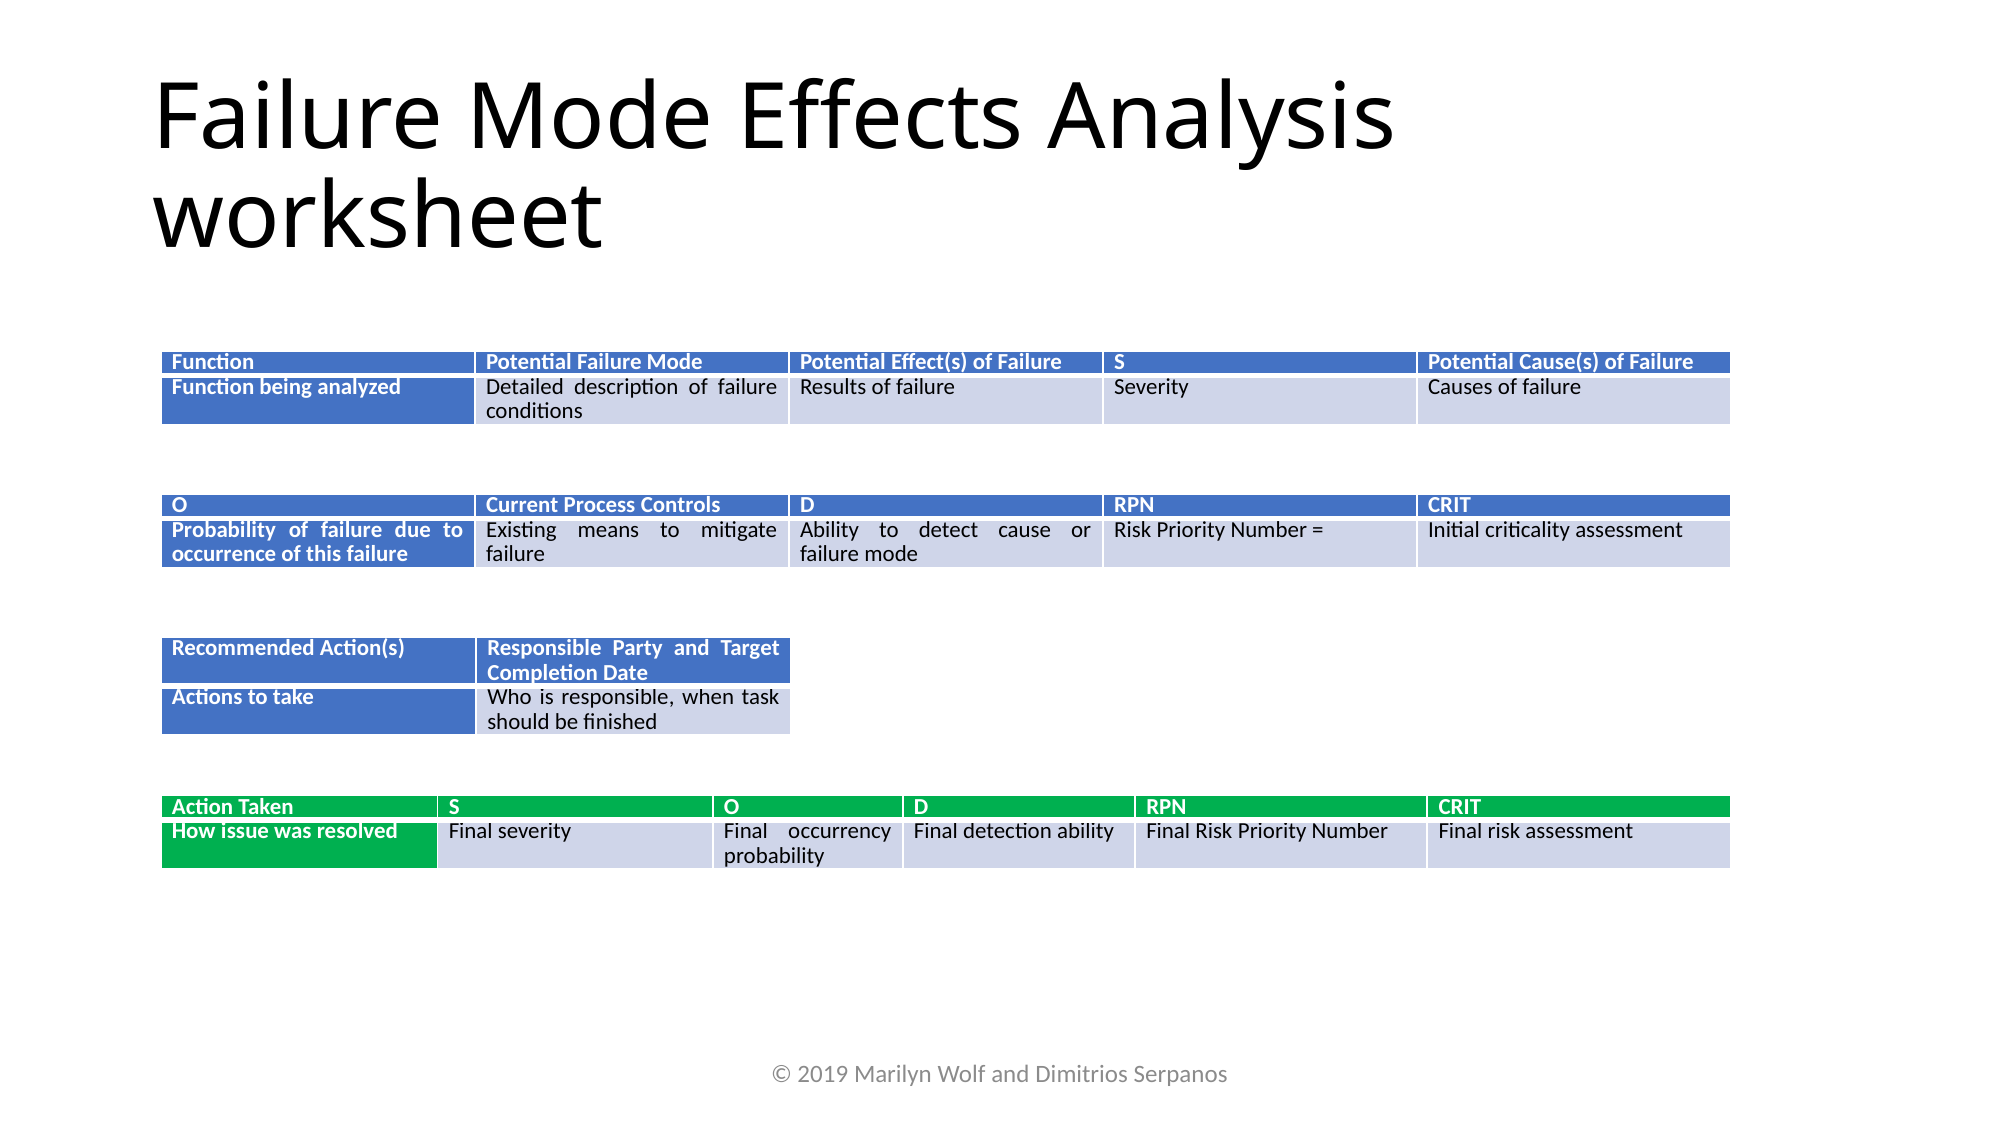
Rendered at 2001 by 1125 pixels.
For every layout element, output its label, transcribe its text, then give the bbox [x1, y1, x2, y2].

table_header RPN [1136, 796, 1426, 817]
table_cell Function being analyzed [162, 378, 474, 424]
table_header Potential Cause(s) of Failure [1418, 352, 1730, 373]
table_header Action Taken [162, 796, 437, 817]
table_cell Causes of failure [1418, 378, 1730, 424]
table_cell Final occurrency probability [714, 823, 902, 868]
table_cell Detailed description of failure conditions [476, 378, 788, 424]
table_cell Final severity [438, 823, 712, 868]
table_header Function [162, 352, 474, 373]
title Failure Mode Effects Analysis worksheet [137, 59, 1863, 278]
table_cell Who is responsible, when task should be finished [477, 689, 790, 734]
table_header Recommended Action(s) [162, 638, 475, 683]
footer © 2019 Marilyn Wolf and Dimitrios Serpanos [662, 1042, 1338, 1103]
table_header S [438, 796, 712, 817]
table_cell How issue was resolved [162, 823, 437, 868]
table_cell Final detection ability [904, 823, 1134, 868]
table_header O [714, 796, 902, 817]
table_header CRIT [1428, 796, 1730, 817]
table_header Potential Effect(s) of Failure [790, 352, 1102, 373]
table_header D [904, 796, 1134, 817]
table_cell Actions to take [162, 689, 475, 734]
table_cell Final Risk Priority Number [1136, 823, 1426, 868]
table_header S [1104, 352, 1416, 373]
table_cell Results of failure [790, 378, 1102, 424]
table_header Potential Failure Mode [476, 352, 788, 373]
table_cell Final risk assessment [1428, 823, 1730, 868]
table_cell Severity [1104, 378, 1416, 424]
table_header Responsible Party and Target Completion Date [477, 638, 790, 683]
